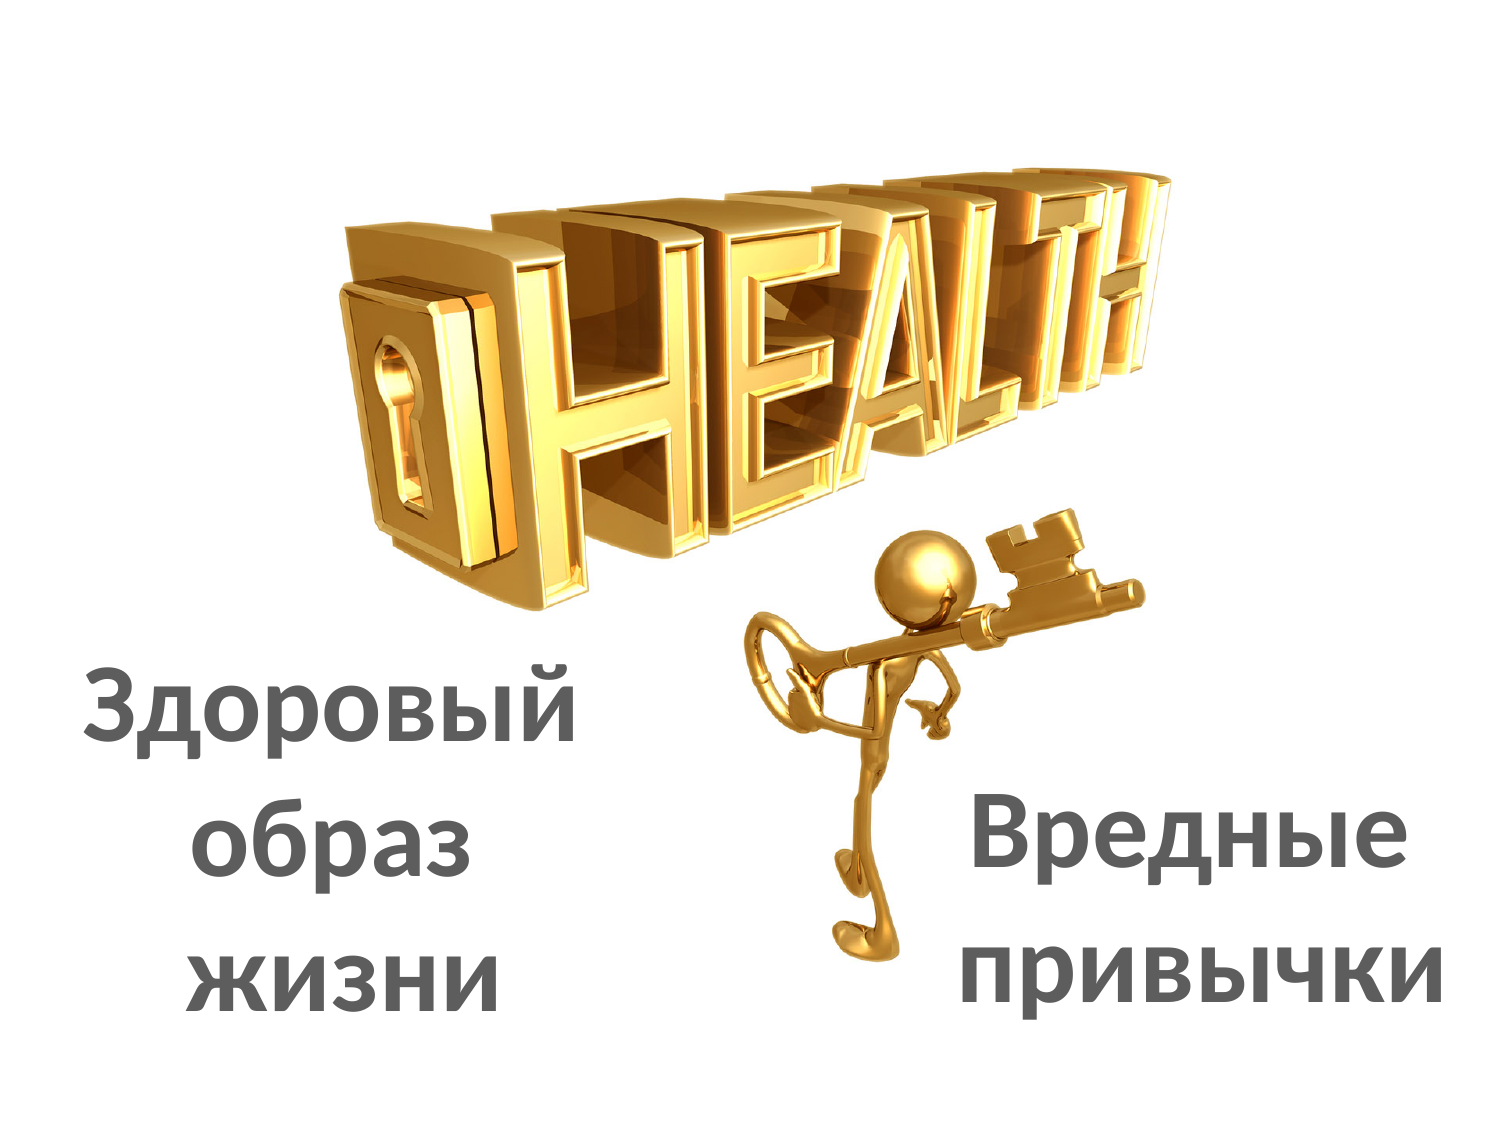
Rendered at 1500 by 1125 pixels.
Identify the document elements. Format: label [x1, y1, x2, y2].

picture [0, 93, 1500, 1032]
